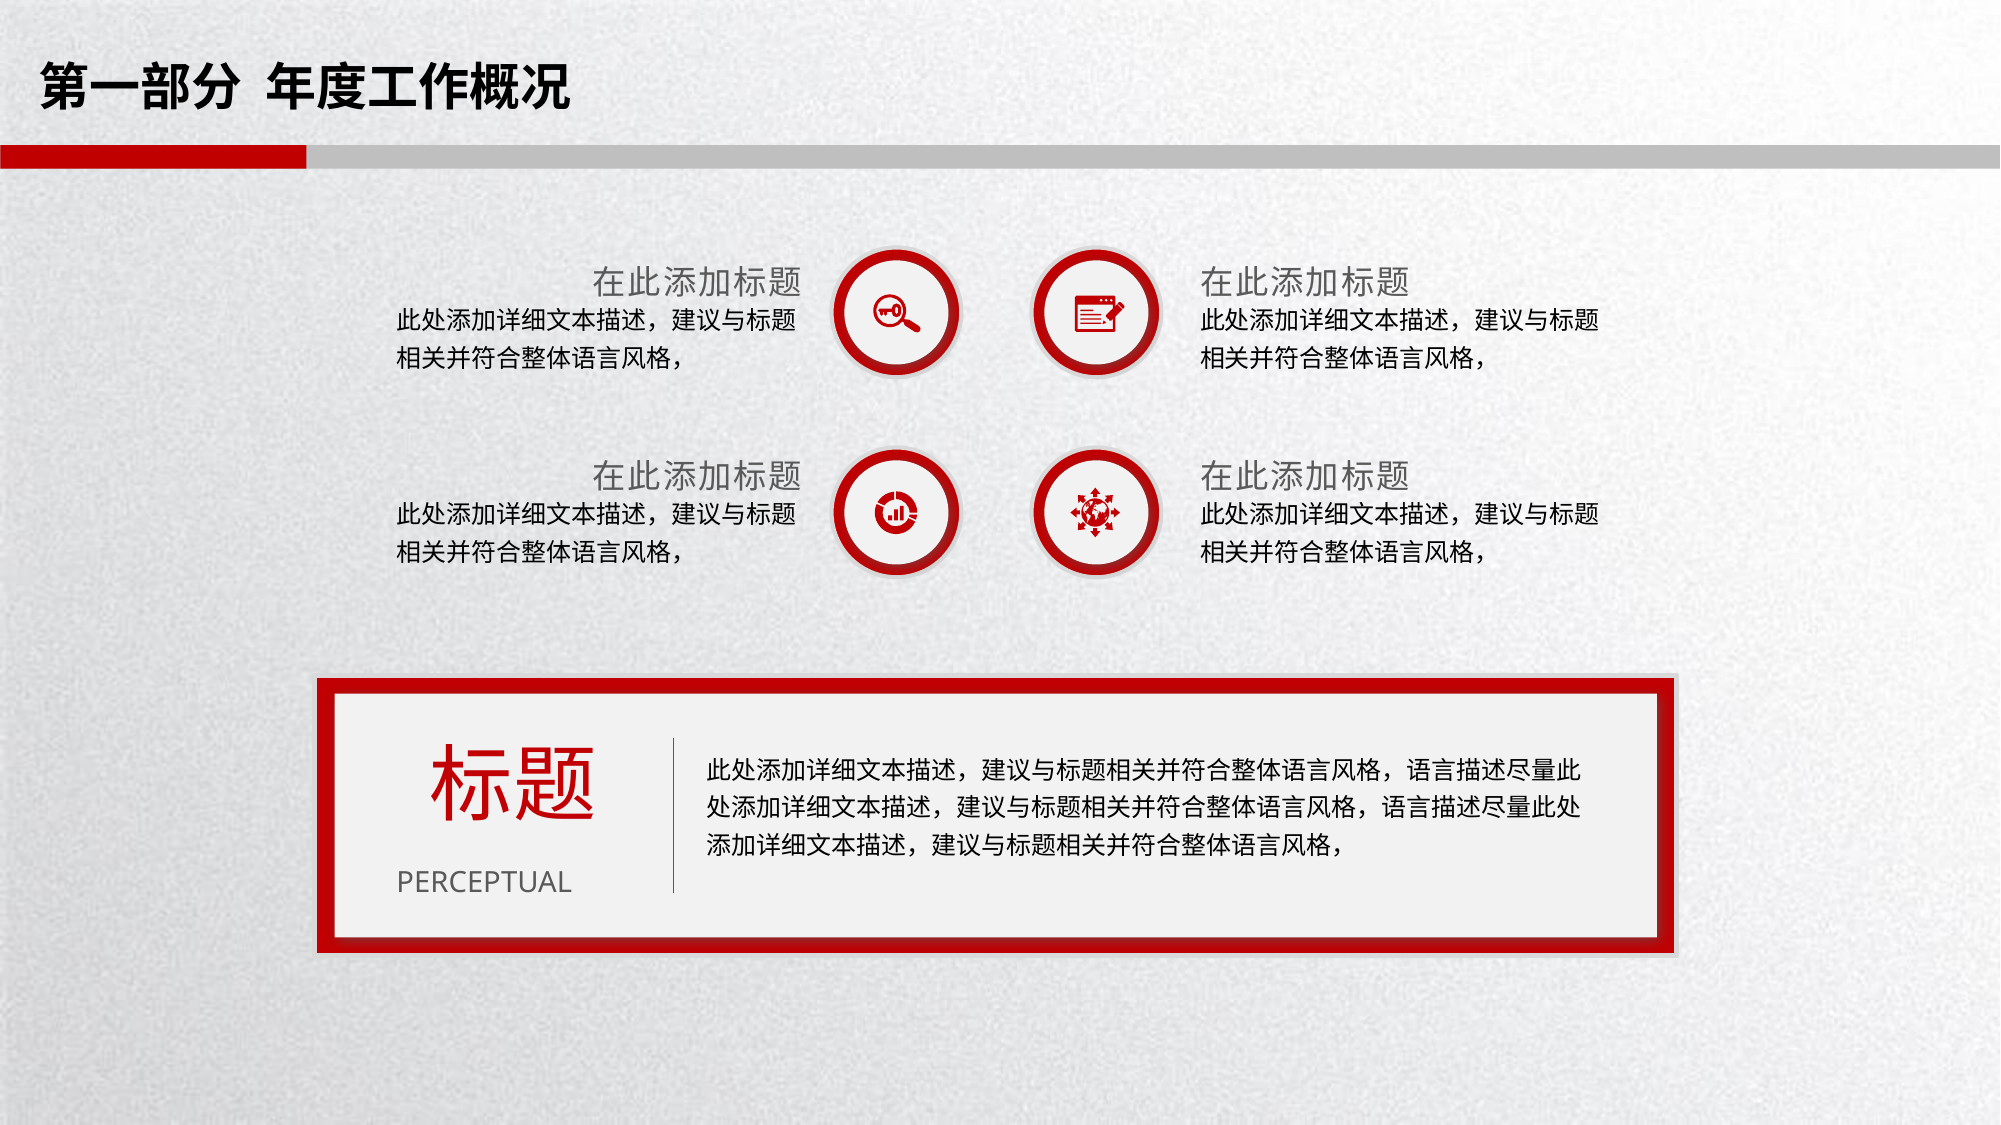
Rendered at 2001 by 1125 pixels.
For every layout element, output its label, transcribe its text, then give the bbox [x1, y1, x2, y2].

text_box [871, 292, 922, 333]
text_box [314, 674, 1678, 956]
title 第一部分 年度工作概况 [23, 47, 1824, 124]
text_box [1184, 447, 1646, 575]
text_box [871, 491, 918, 535]
picture [0, 0, 2001, 1125]
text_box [1184, 253, 1646, 382]
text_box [1070, 487, 1121, 538]
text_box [1031, 247, 1162, 378]
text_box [1074, 295, 1126, 332]
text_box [381, 447, 818, 575]
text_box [831, 247, 962, 378]
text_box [831, 447, 962, 578]
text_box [1031, 447, 1162, 578]
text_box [381, 253, 818, 382]
